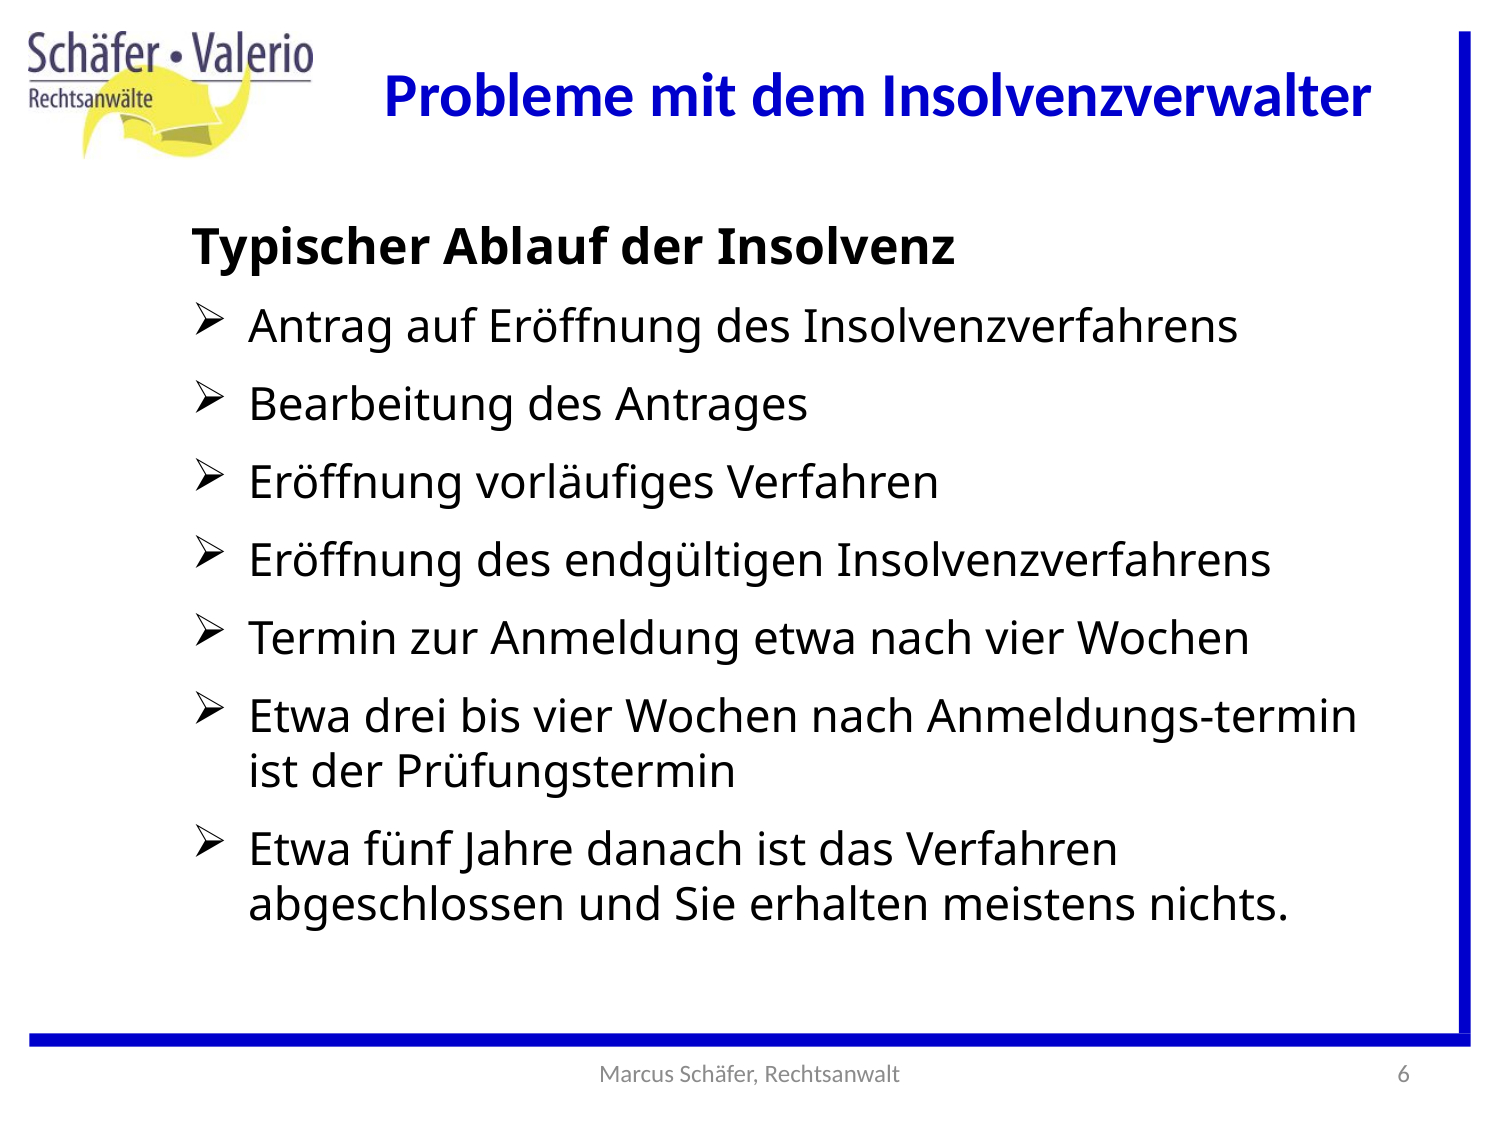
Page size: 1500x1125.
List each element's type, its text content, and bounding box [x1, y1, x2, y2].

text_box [29, 31, 1471, 1048]
picture [28, 31, 314, 160]
footer Marcus Schäfer, Rechtsanwalt [512, 1055, 988, 1103]
slide_number 6 [1074, 1055, 1425, 1103]
